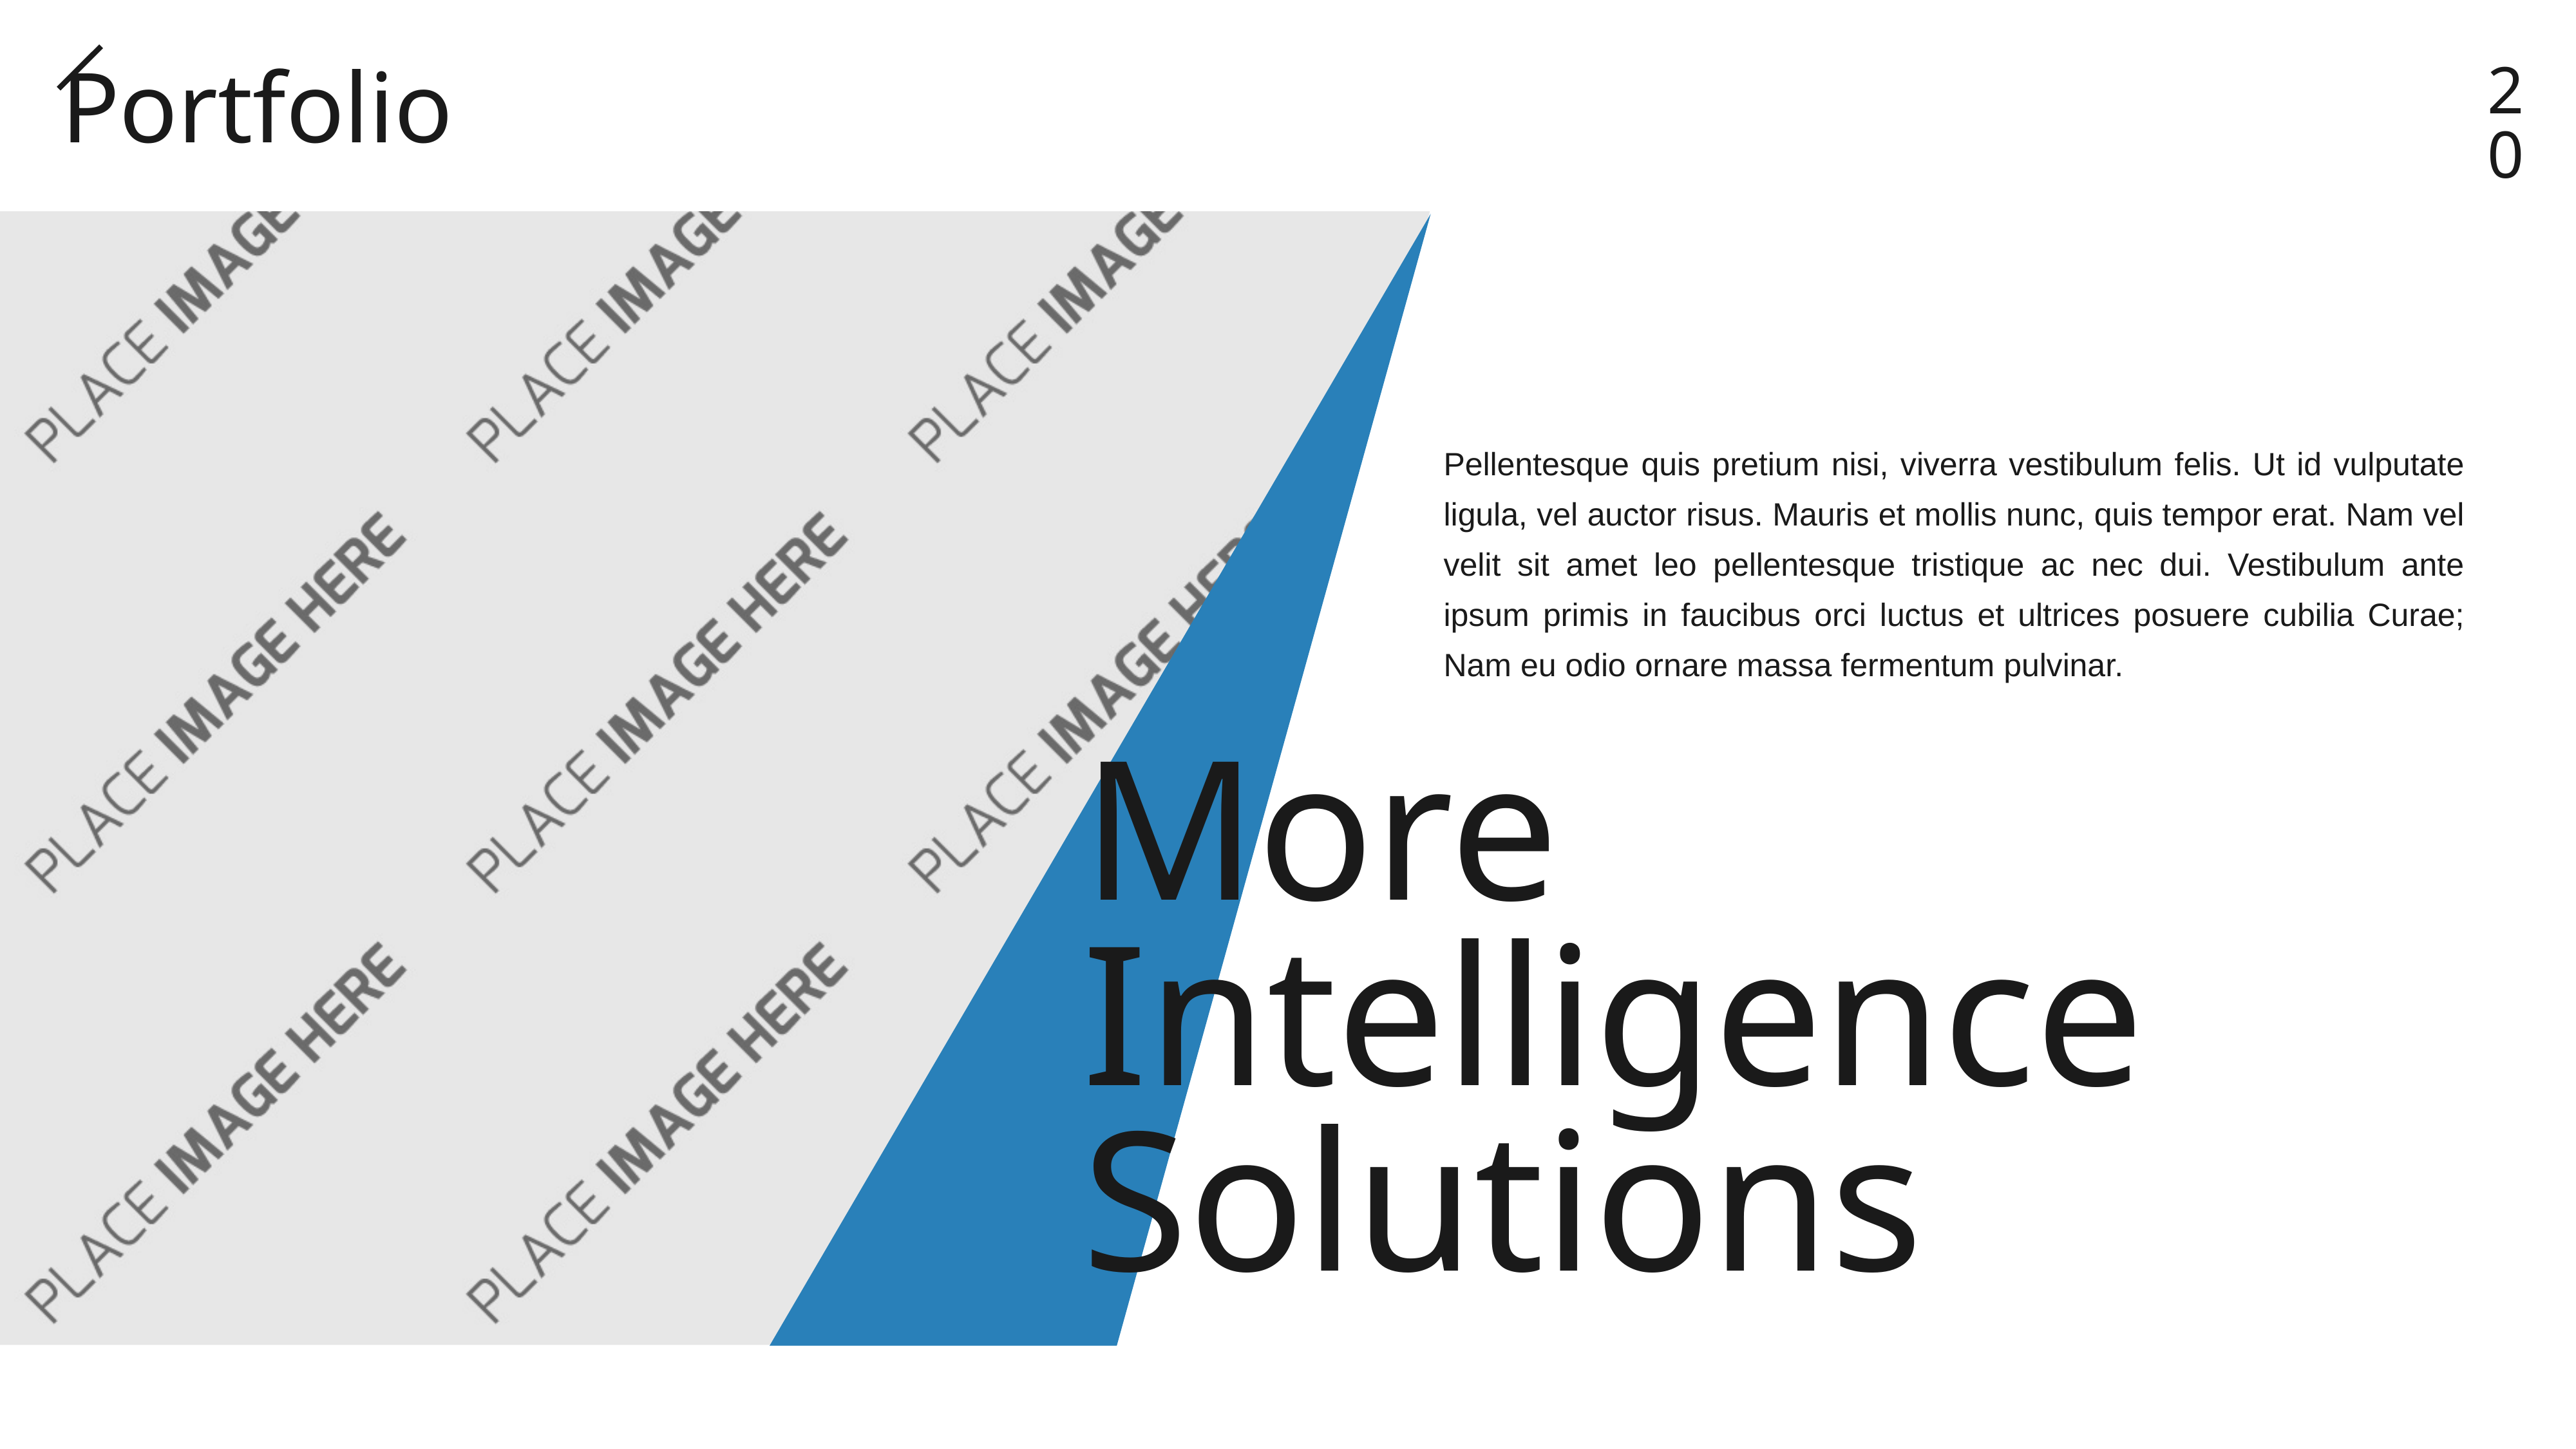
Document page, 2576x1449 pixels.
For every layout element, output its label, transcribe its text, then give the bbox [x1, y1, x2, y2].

text_box More Intelligence Solutions [1082, 855, 2458, 1205]
text_box Pellentesque quis pretium nisi, viverra vestibulum felis. Ut id vulputate ligula, vel auctor risus. Mauris et mollis nunc, quis tempor erat. Nam vel velit sit amet leo pellentesque tristique ac nec dui. Vestibulum ante ipsum primis in faucibus orci luctus et ultrices posuere cubilia Curae; Nam eu odio ornare massa fermentum pulvinar. [1443, 431, 2465, 671]
text_box [0, 211, 1430, 1345]
text_box Portfolio [61, 46, 453, 162]
text_box [770, 214, 1431, 1346]
slide_number 20 [2477, 44, 2535, 122]
